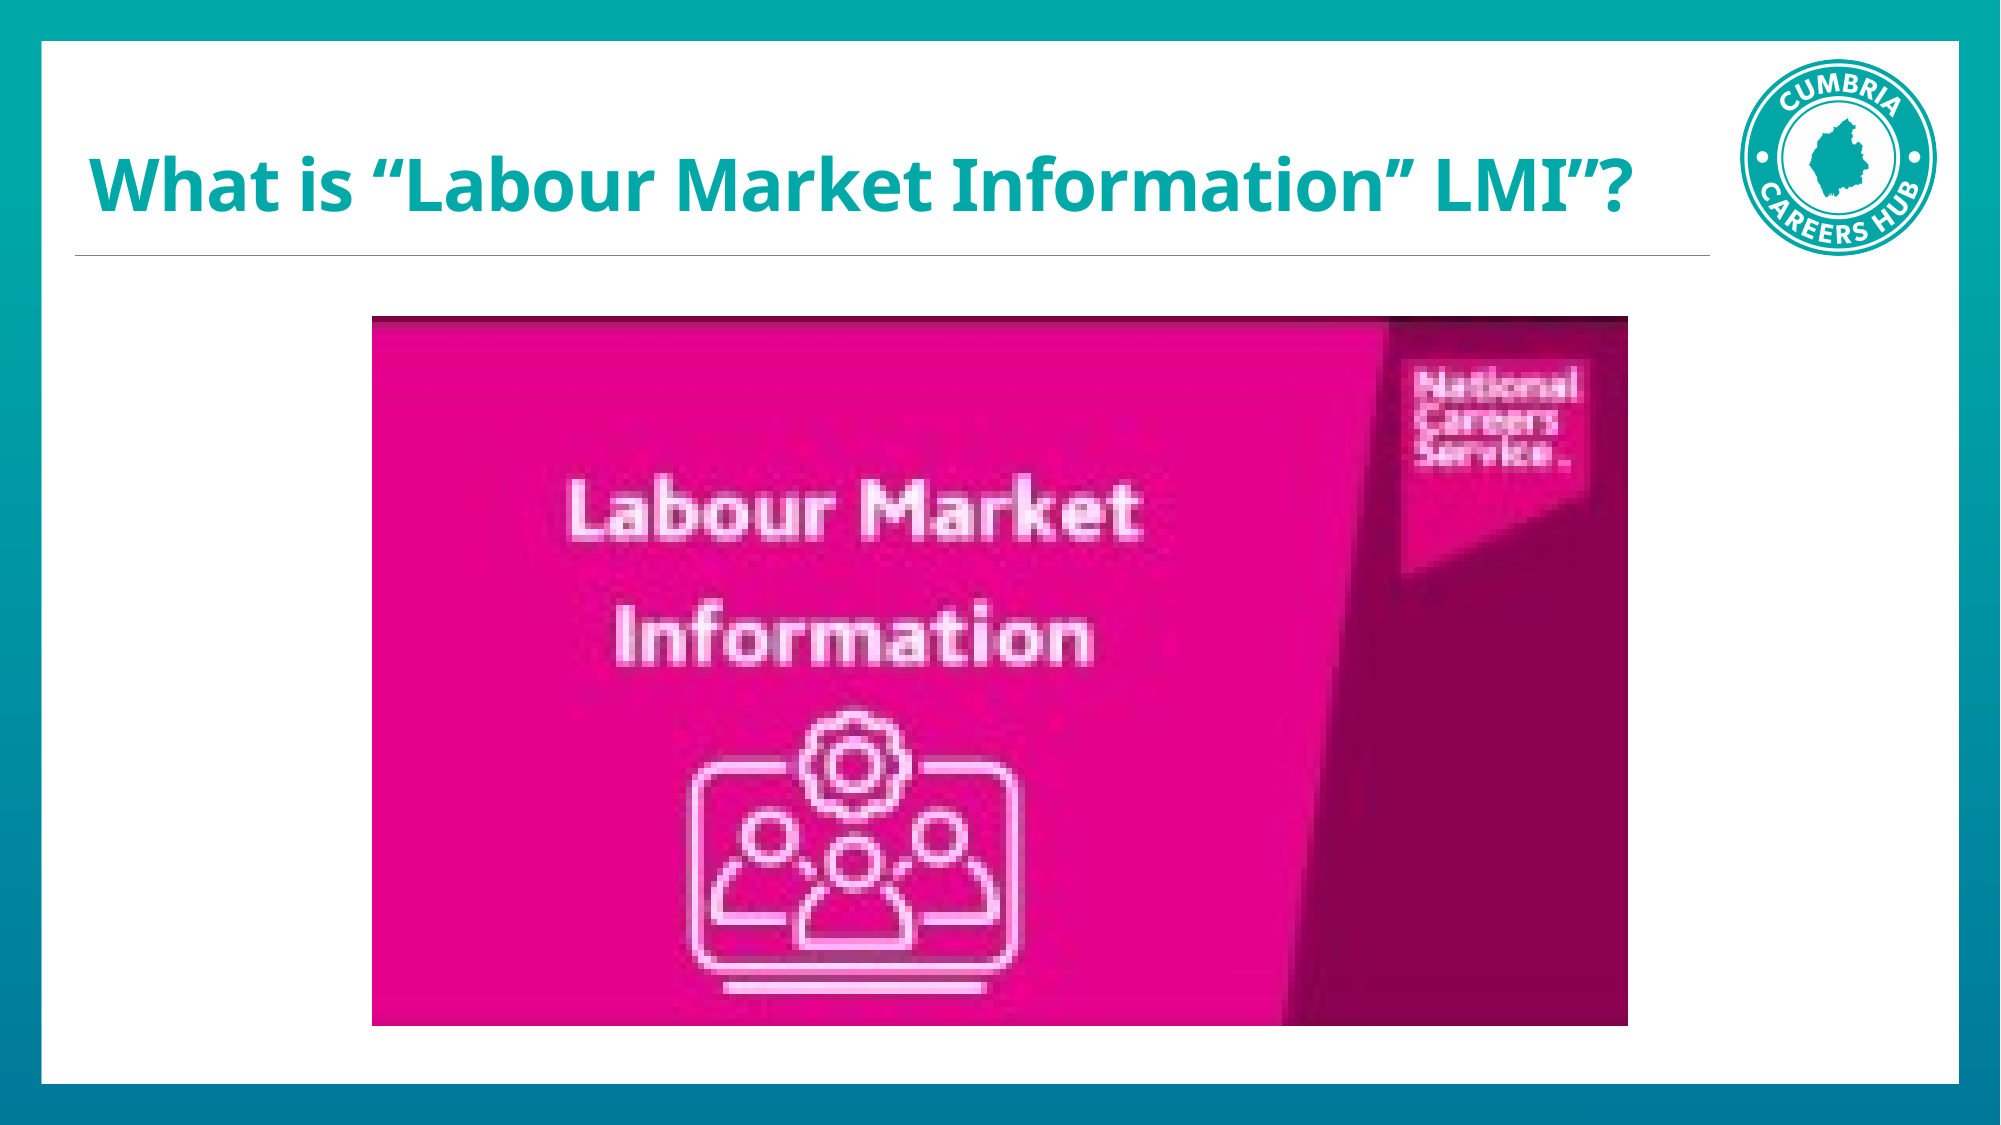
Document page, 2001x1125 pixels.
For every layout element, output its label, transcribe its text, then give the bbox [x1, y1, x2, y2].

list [370, 315, 1630, 1027]
picture [0, 0, 2000, 1083]
title What is “Labour Market Information’’ LMI”? [74, 122, 1725, 256]
